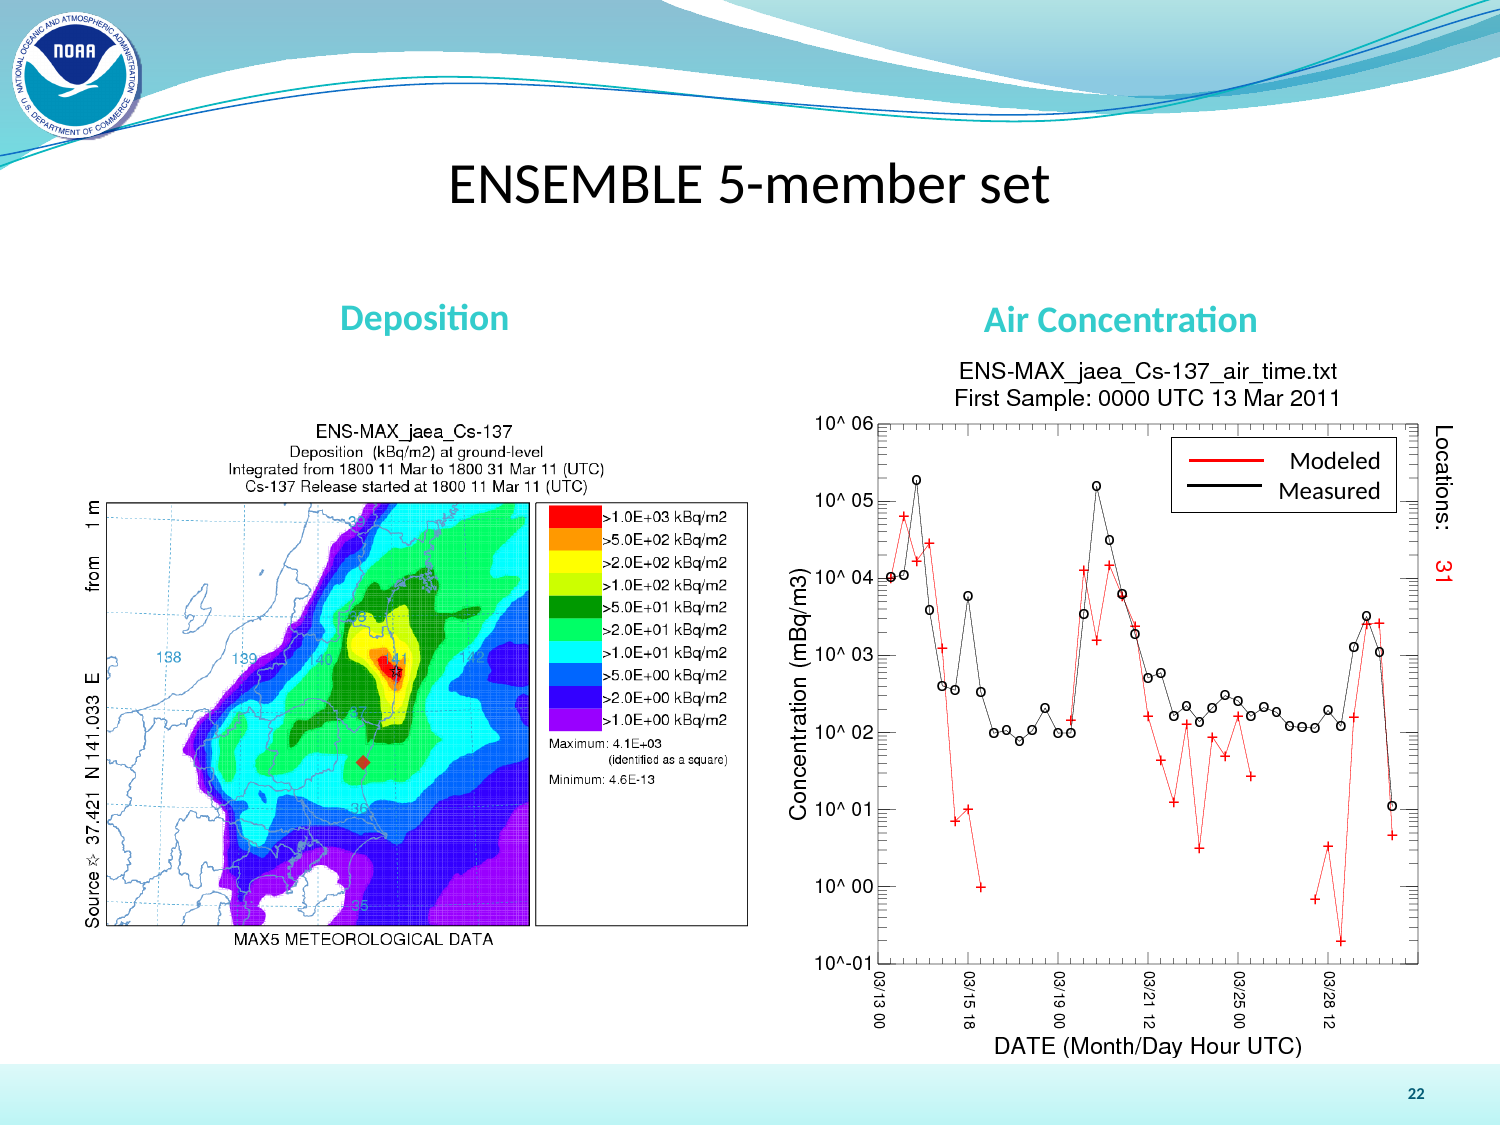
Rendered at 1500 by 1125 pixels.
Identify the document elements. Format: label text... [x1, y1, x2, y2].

text_box Air Concentration [958, 287, 1284, 348]
slide_number 22 [1299, 1068, 1425, 1103]
text_box ENSEMBLE 5-member set [74, 137, 1425, 245]
picture [12, 12, 138, 138]
picture [84, 424, 748, 946]
picture [789, 362, 1453, 1059]
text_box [1170, 437, 1397, 514]
text_box Deposition [262, 285, 588, 346]
